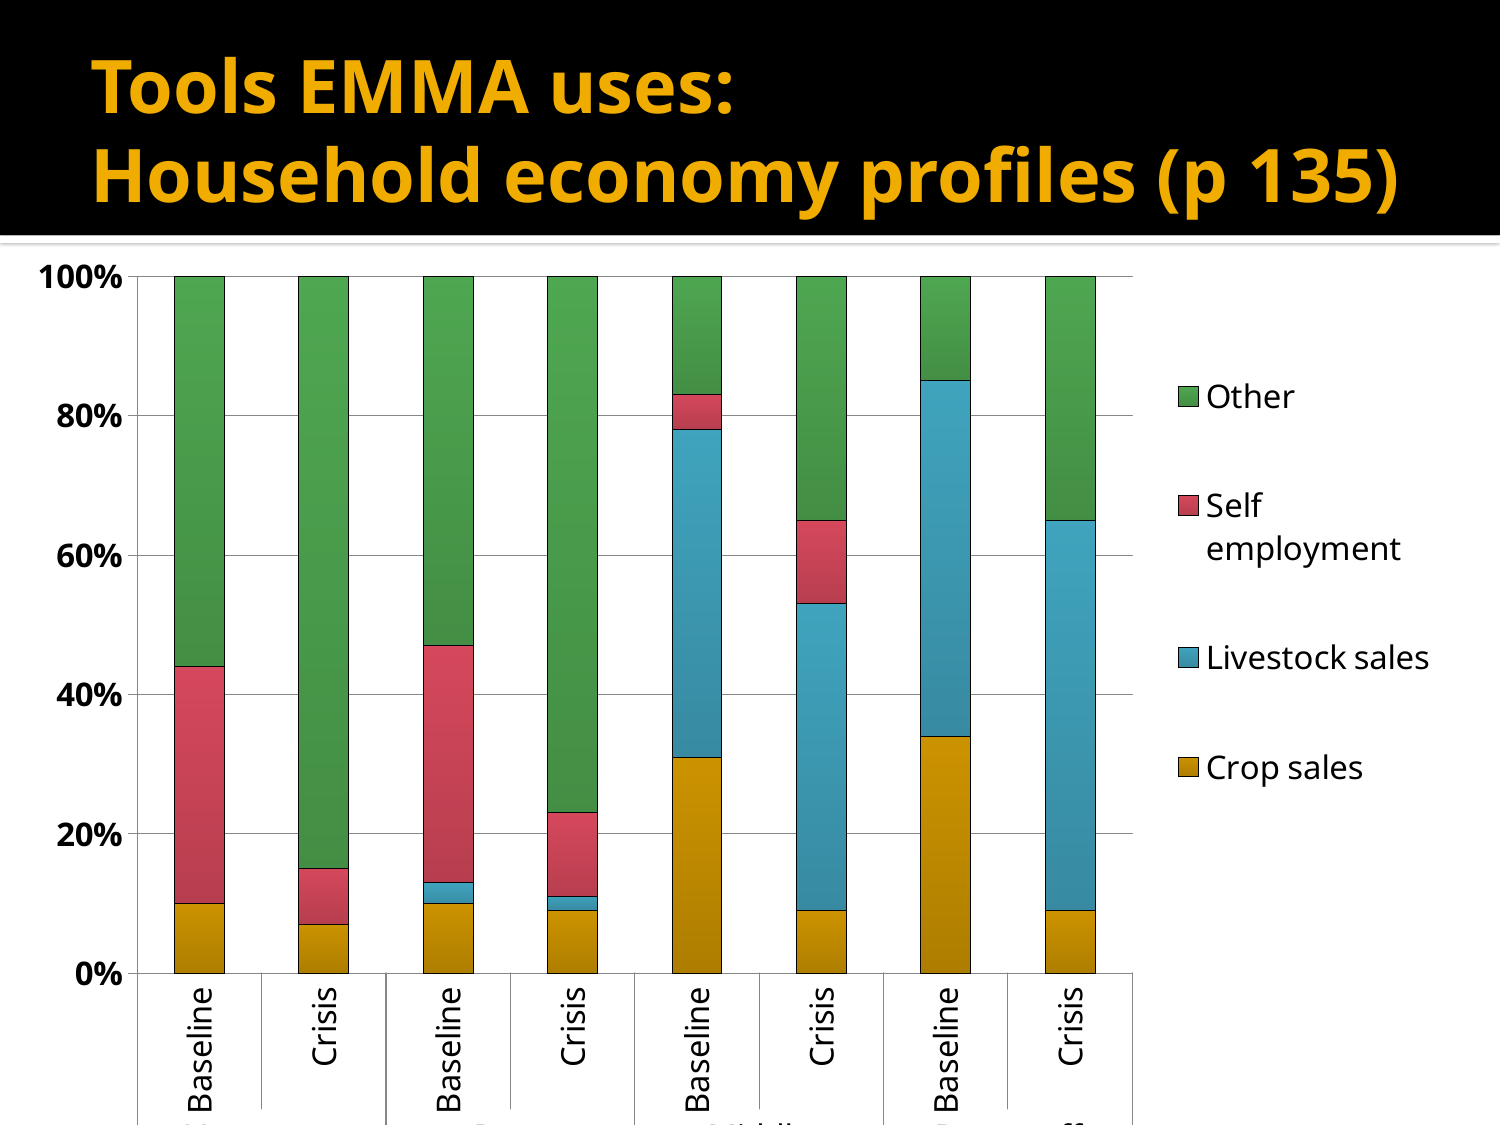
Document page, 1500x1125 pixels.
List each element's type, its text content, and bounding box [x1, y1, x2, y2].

chart [37, 250, 1461, 1125]
title Tools EMMA uses: Household economy profiles (p 135) [75, 25, 1425, 231]
